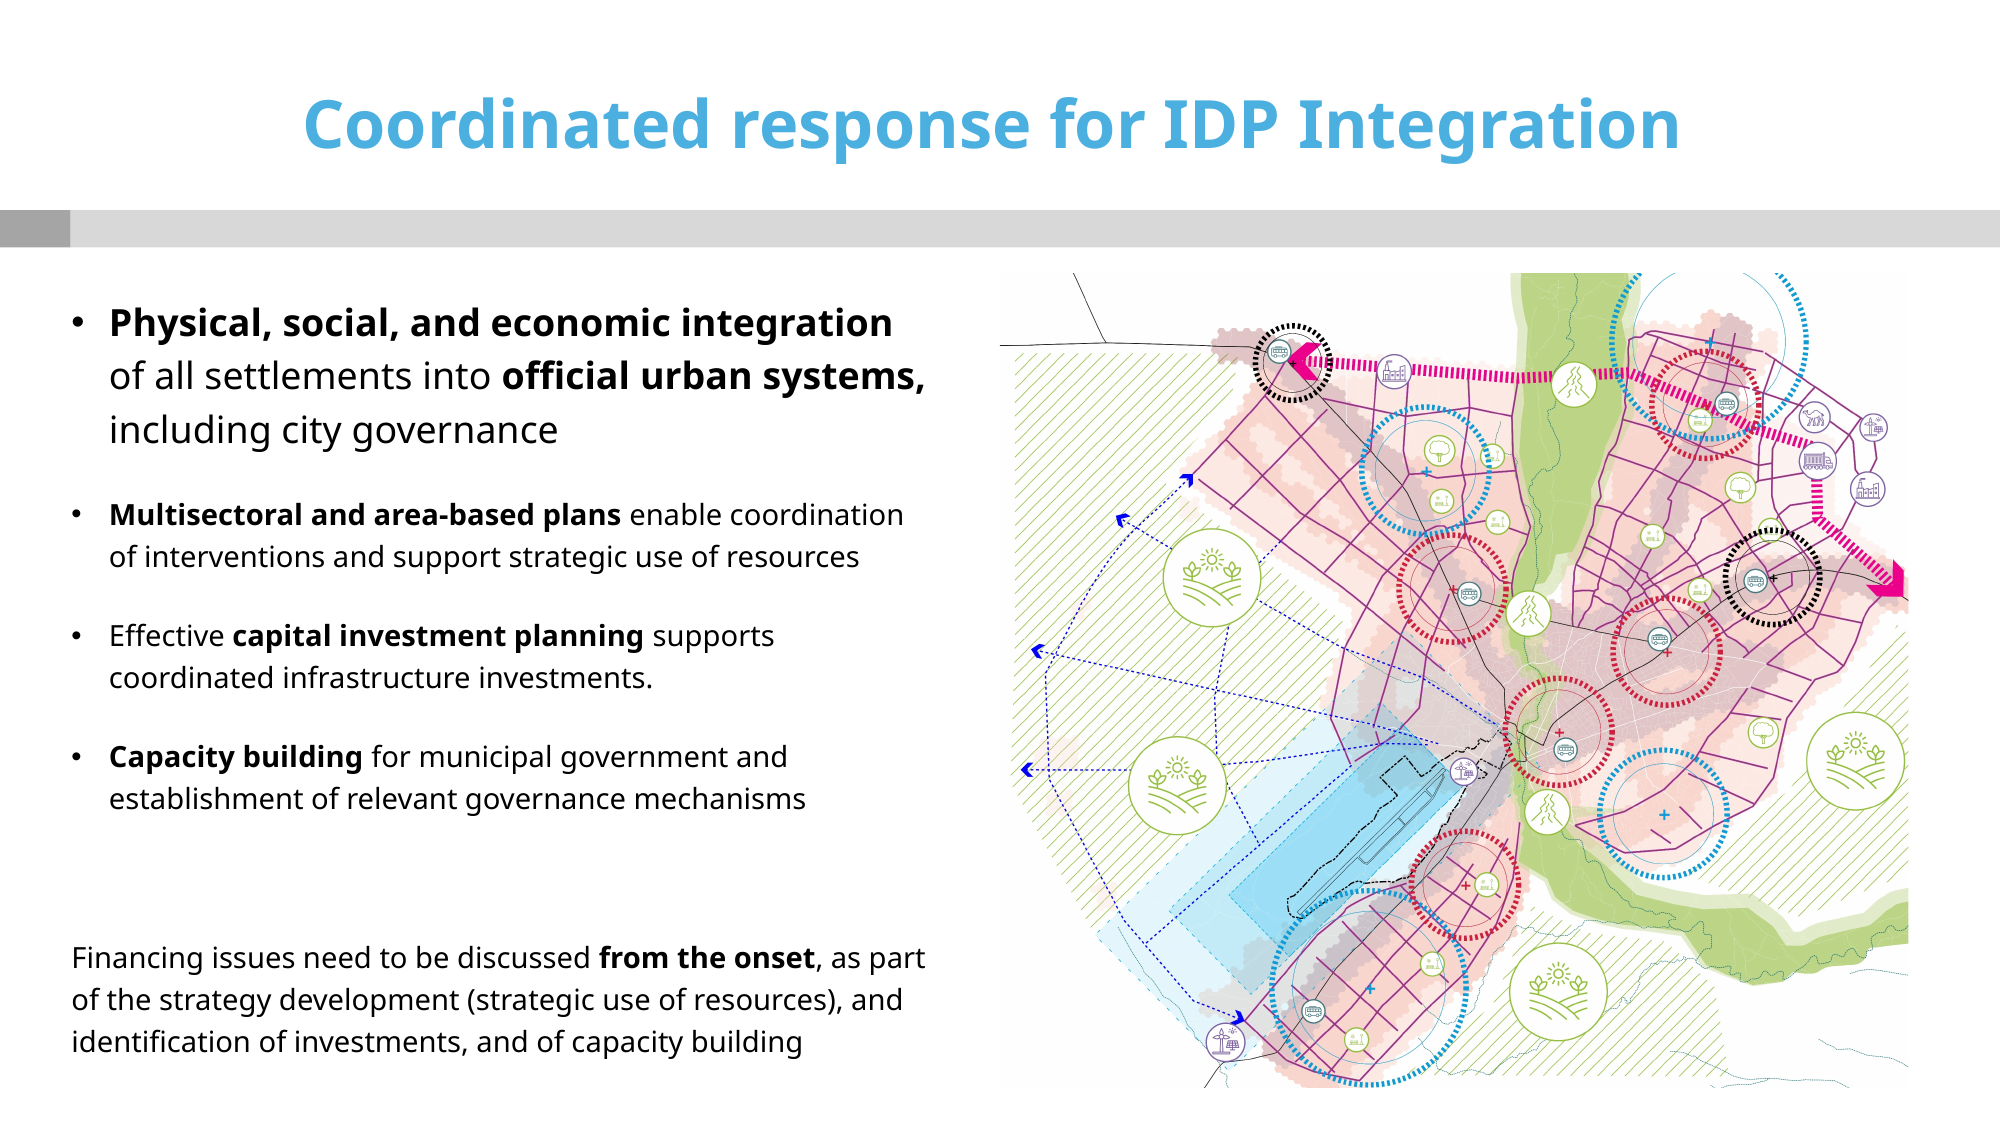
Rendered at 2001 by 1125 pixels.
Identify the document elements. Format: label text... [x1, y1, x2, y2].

picture [999, 273, 1909, 1088]
title Coordinated response for IDP Integration [91, 54, 1909, 189]
text_box Physical, social, and economic integration of all settlements into official urban systems, including city governance Multisectoral and area-based plans enable coordination of interventions and support strategic use of resources Effective capital investment planning supports coordinated infrastructure investments. Capacity building for municipal government and establishment of relevant governance mechanisms Financing issues need to be discussed from the onset, as part of the strategy development (strategic use of resources), and identification of investments, and of capacity building [56, 282, 950, 1053]
